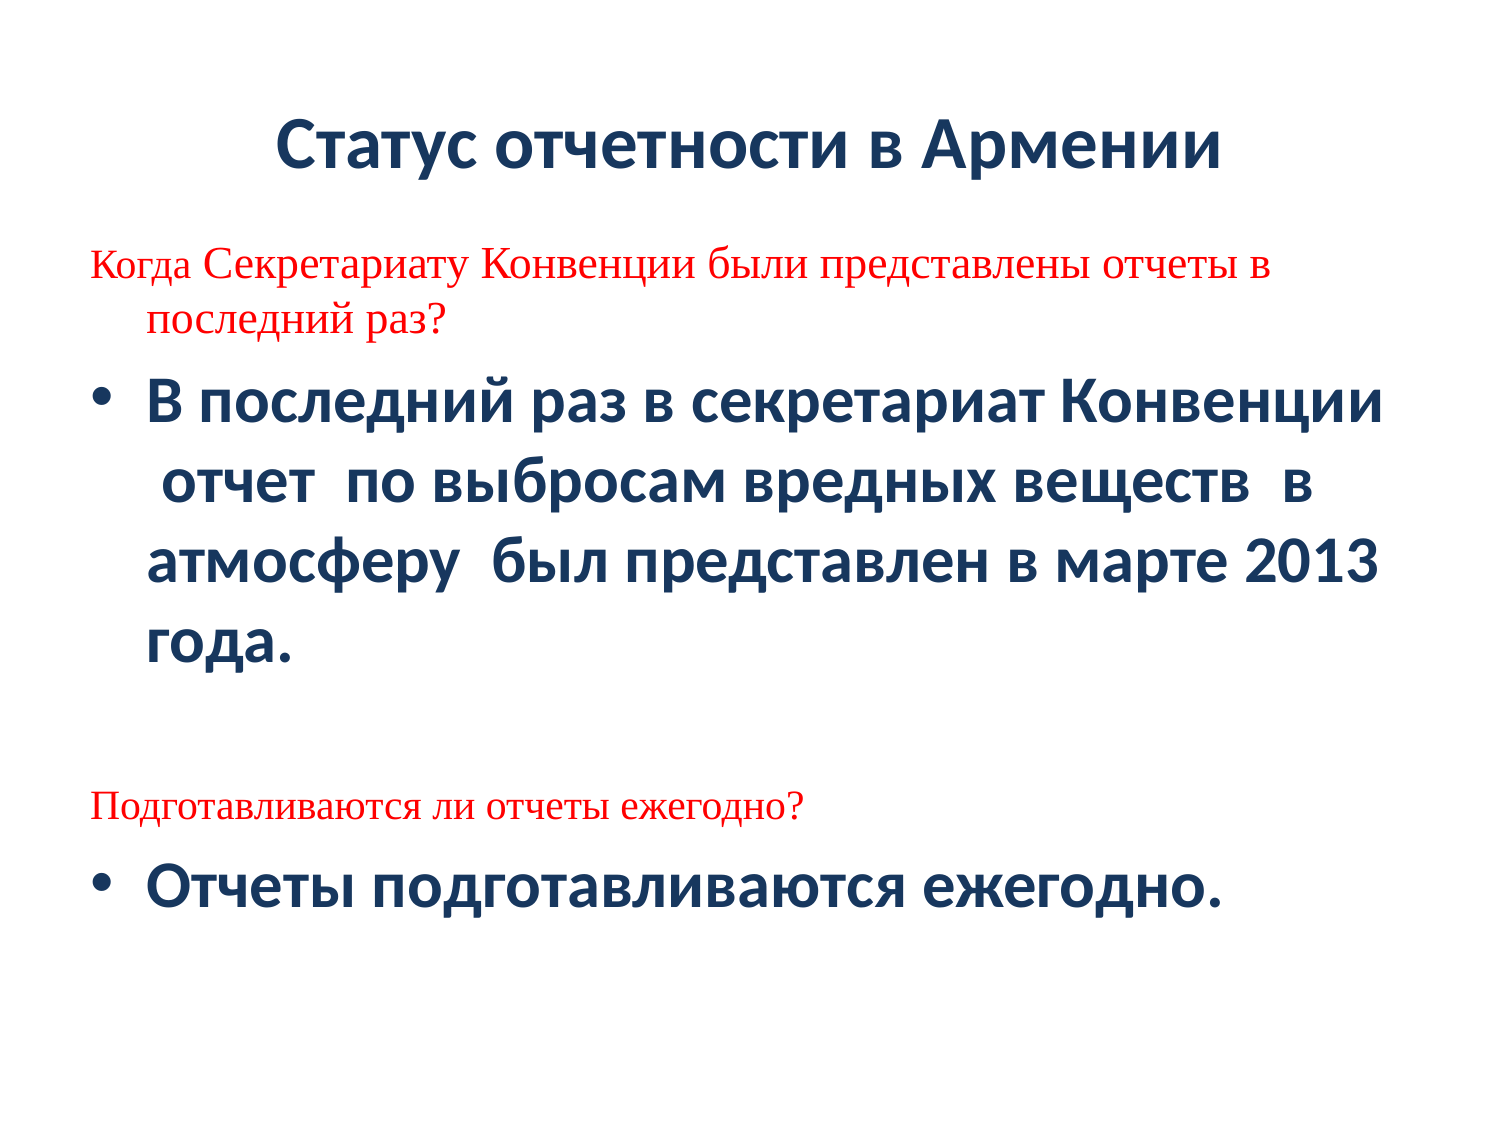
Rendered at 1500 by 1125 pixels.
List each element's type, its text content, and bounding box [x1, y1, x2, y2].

list Когда Секретариату Конвенции были представлены отчеты в последний раз? В последний раз в секретариат Конвенции отчет по выбросам вредных веществ в атмосферу был представлен в марте 2013 года. Подготавливаются ли отчеты ежегодно? Отчеты подготавливаются ежегодно. [75, 224, 1425, 1013]
title Статус отчетности в Армении [75, 45, 1425, 224]
